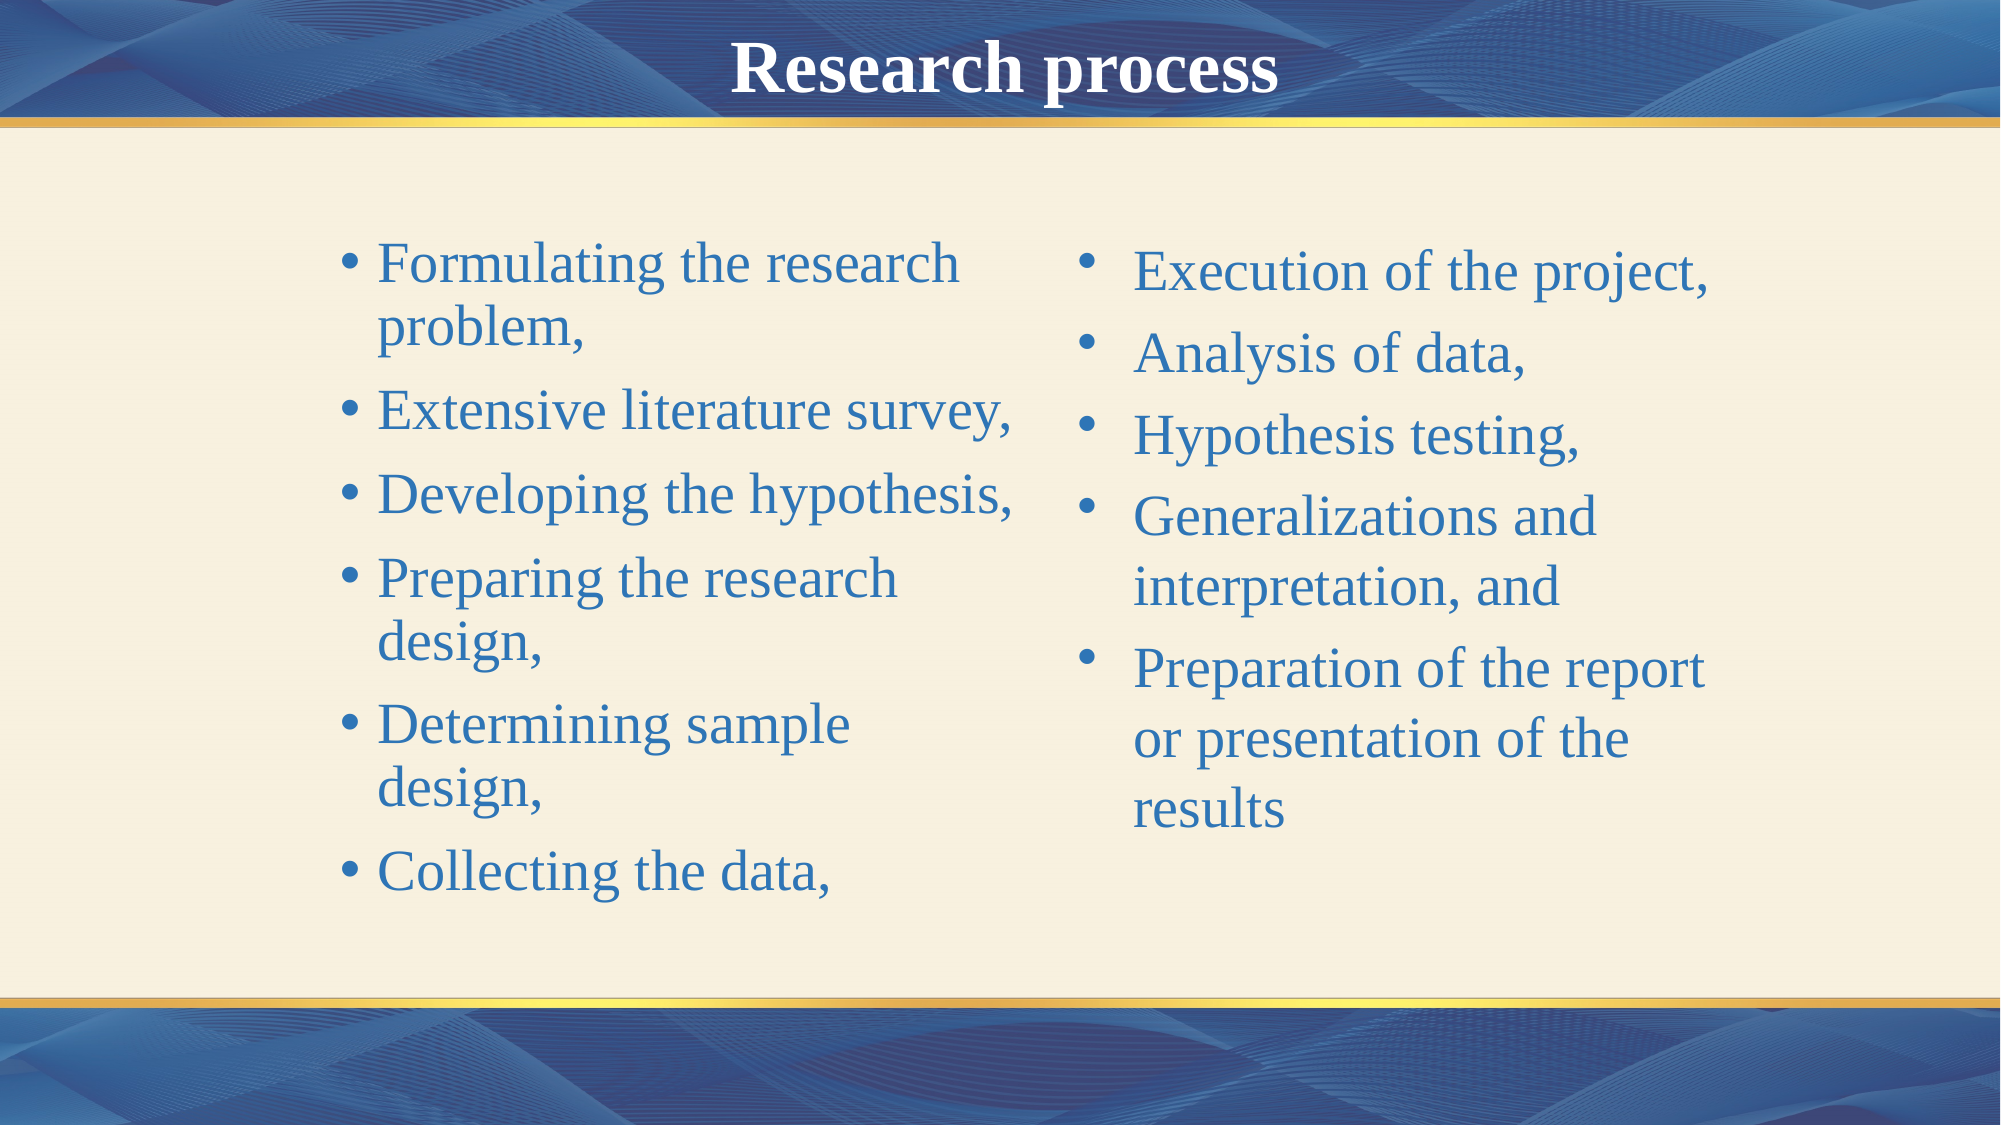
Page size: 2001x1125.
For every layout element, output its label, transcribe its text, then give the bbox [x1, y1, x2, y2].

list Formulating the research problem, Extensive literature survey, Developing the hypothesis, Preparing the research design, Determining sample design, Collecting the data, [324, 224, 1038, 1075]
title Research process [517, 0, 1493, 138]
picture [0, 0, 2001, 1125]
text_box Execution of the project, Analysis of data, Hypothesis testing, Generalizations and interpretation, and Preparation of the report or presentation of the results [1062, 224, 1738, 1075]
